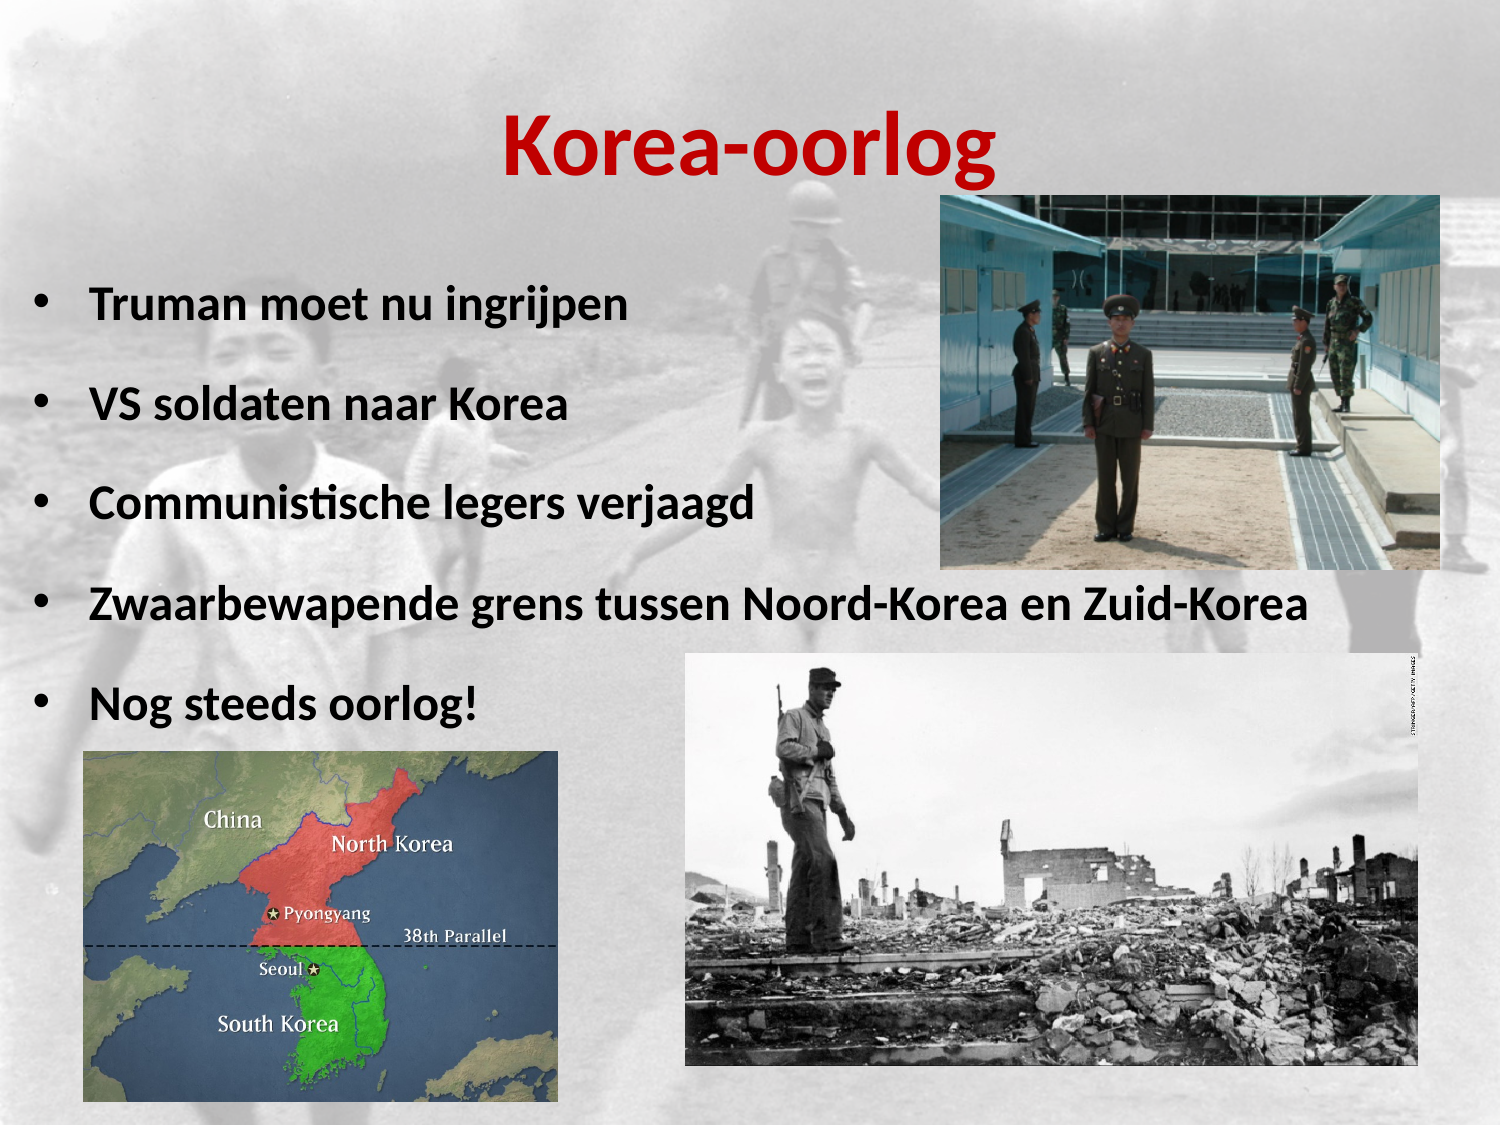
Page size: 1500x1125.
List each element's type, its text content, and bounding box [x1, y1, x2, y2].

title Korea-oorlog [75, 45, 1425, 233]
picture [684, 653, 1418, 1067]
picture [940, 195, 1440, 570]
list Truman moet nu ingrijpen VS soldaten naar Korea Communistische legers verjaagd Zwaarbewapende grens tussen Noord-Korea en Zuid-Korea Nog steeds oorlog! [17, 232, 1353, 823]
picture [82, 751, 558, 1102]
